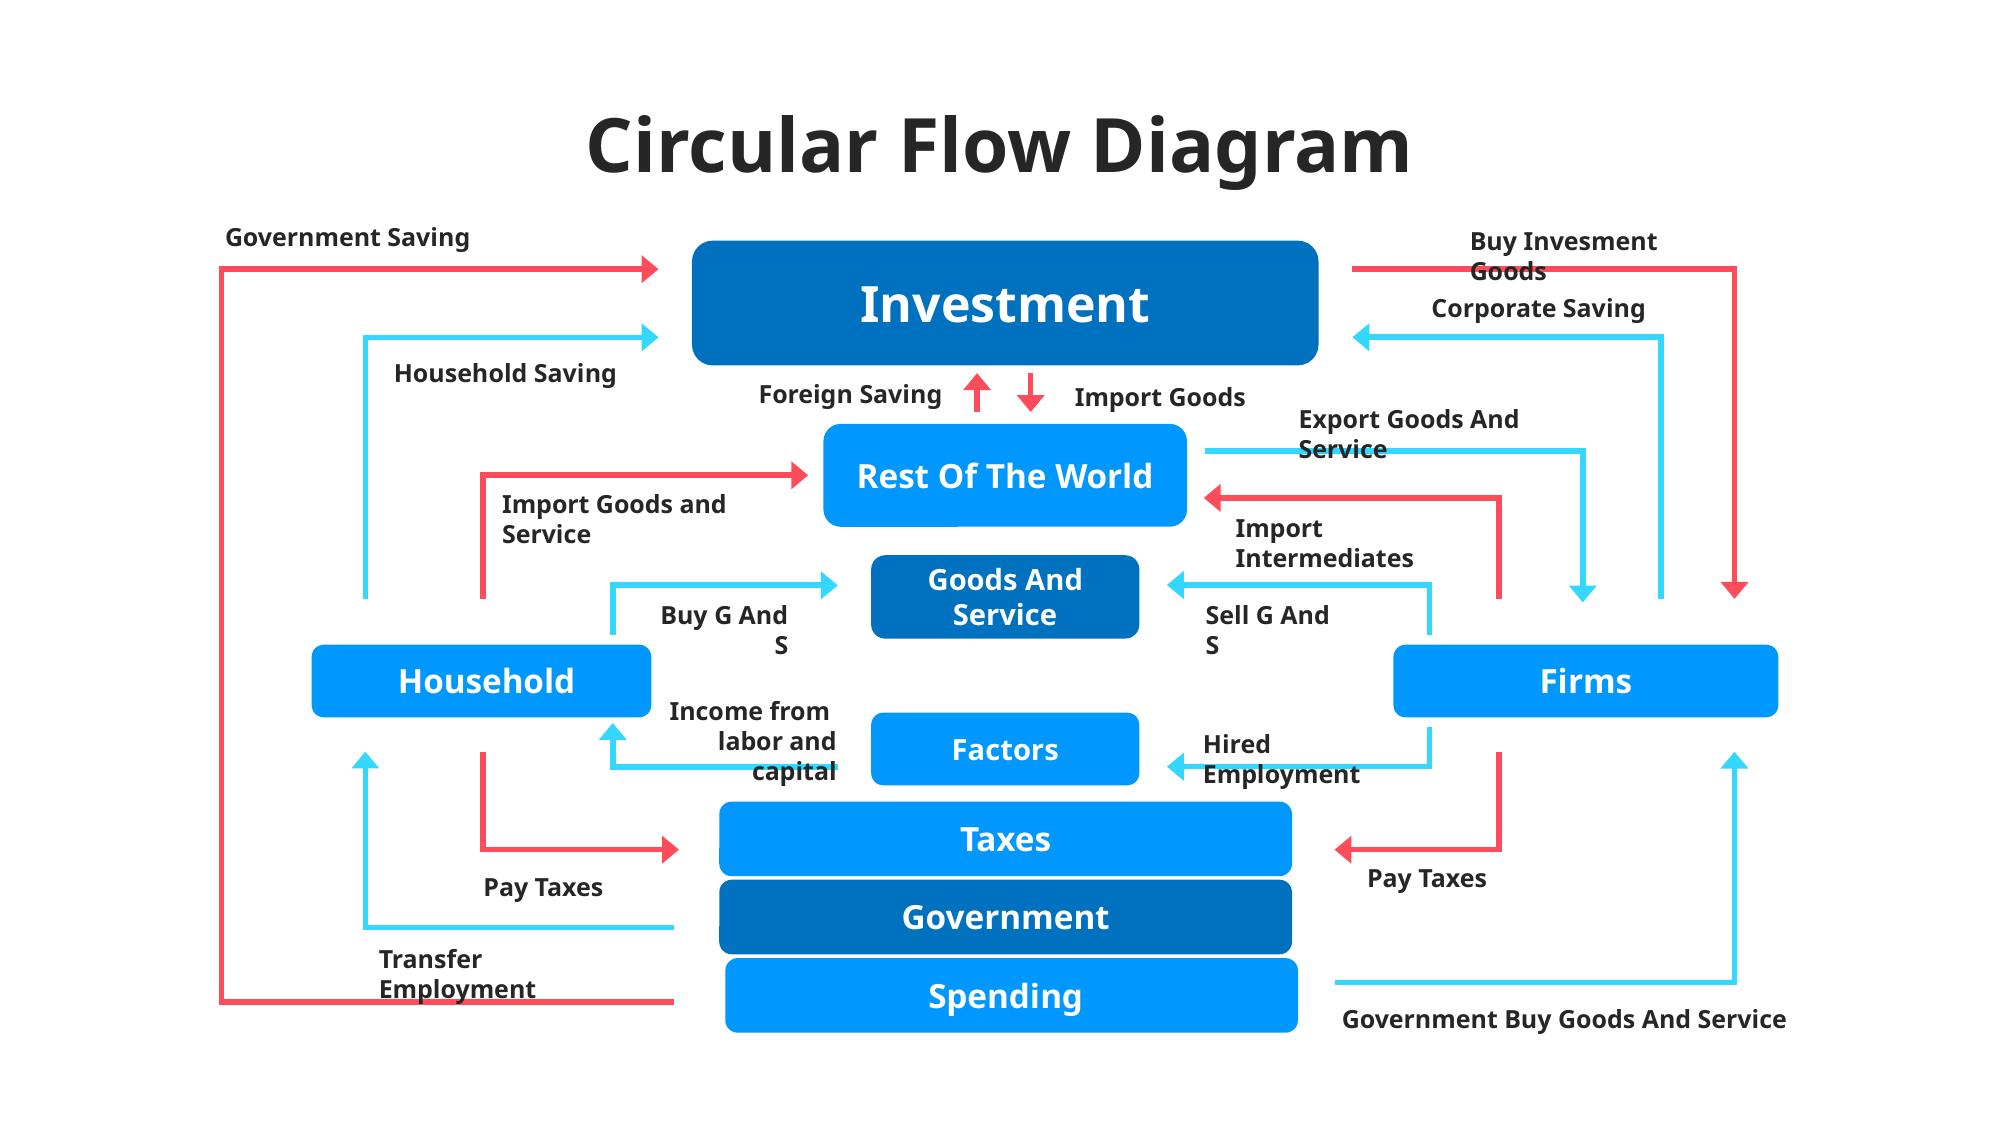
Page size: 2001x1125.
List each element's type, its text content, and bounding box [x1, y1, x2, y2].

text_box [1444, 580, 1500, 599]
text_box Goods And Service [902, 554, 1109, 639]
text_box Export Goods And Service [1283, 396, 1605, 472]
text_box [1334, 751, 1500, 861]
text_box Pay Taxes [1352, 855, 1640, 901]
text_box Pay Taxes [468, 864, 710, 910]
text_box [1166, 574, 1430, 636]
text_box Hired Employment [1188, 721, 1428, 797]
text_box [691, 240, 1319, 366]
text_box Household Saving [379, 350, 667, 396]
text_box [671, 843, 679, 856]
text_box [666, 574, 838, 596]
text_box [871, 712, 1140, 786]
text_box [1393, 644, 1779, 718]
text_box [719, 879, 1293, 955]
text_box Taxes [830, 811, 1181, 866]
text_box [1352, 326, 1498, 396]
text_box Transfer Employment [364, 936, 652, 1011]
text_box [1109, 555, 1140, 639]
text_box Firms [1438, 653, 1734, 708]
text_box Import Goods [1060, 373, 1361, 419]
text_box Corporate Saving [1416, 285, 1704, 330]
text_box Spending [830, 967, 1181, 1023]
text_box Buy G And S [632, 592, 804, 667]
text_box [719, 801, 1293, 877]
text_box [725, 958, 1299, 1033]
text_box [1334, 751, 1745, 983]
title Circular Flow Diagram [335, 58, 1665, 238]
text_box Government Buy Goods And Service [1327, 995, 1846, 1041]
text_box Household [352, 653, 621, 708]
text_box Income from labor and capital [629, 688, 852, 793]
text_box [311, 644, 652, 718]
text_box [1511, 472, 1662, 599]
text_box Factors [920, 723, 1090, 774]
text_box Foreign Saving [670, 371, 958, 417]
text_box [1166, 756, 1188, 777]
text_box Rest Of The World [839, 447, 1171, 503]
text_box Import Intermediates [1220, 505, 1509, 580]
text_box Investment [831, 265, 1180, 340]
text_box [1422, 293, 1745, 599]
text_box [871, 555, 902, 639]
text_box Buy Invesment Goods [1455, 217, 1743, 293]
text_box [1352, 269, 1455, 325]
text_box Government Saving [210, 214, 498, 260]
text_box [663, 464, 809, 486]
text_box [823, 423, 1188, 527]
text_box Government [830, 889, 1181, 944]
text_box Sell G And S [1190, 592, 1362, 667]
text_box [1203, 487, 1500, 509]
text_box [1204, 451, 1594, 603]
text_box [221, 258, 675, 1003]
text_box Import Goods and Service [487, 481, 792, 556]
